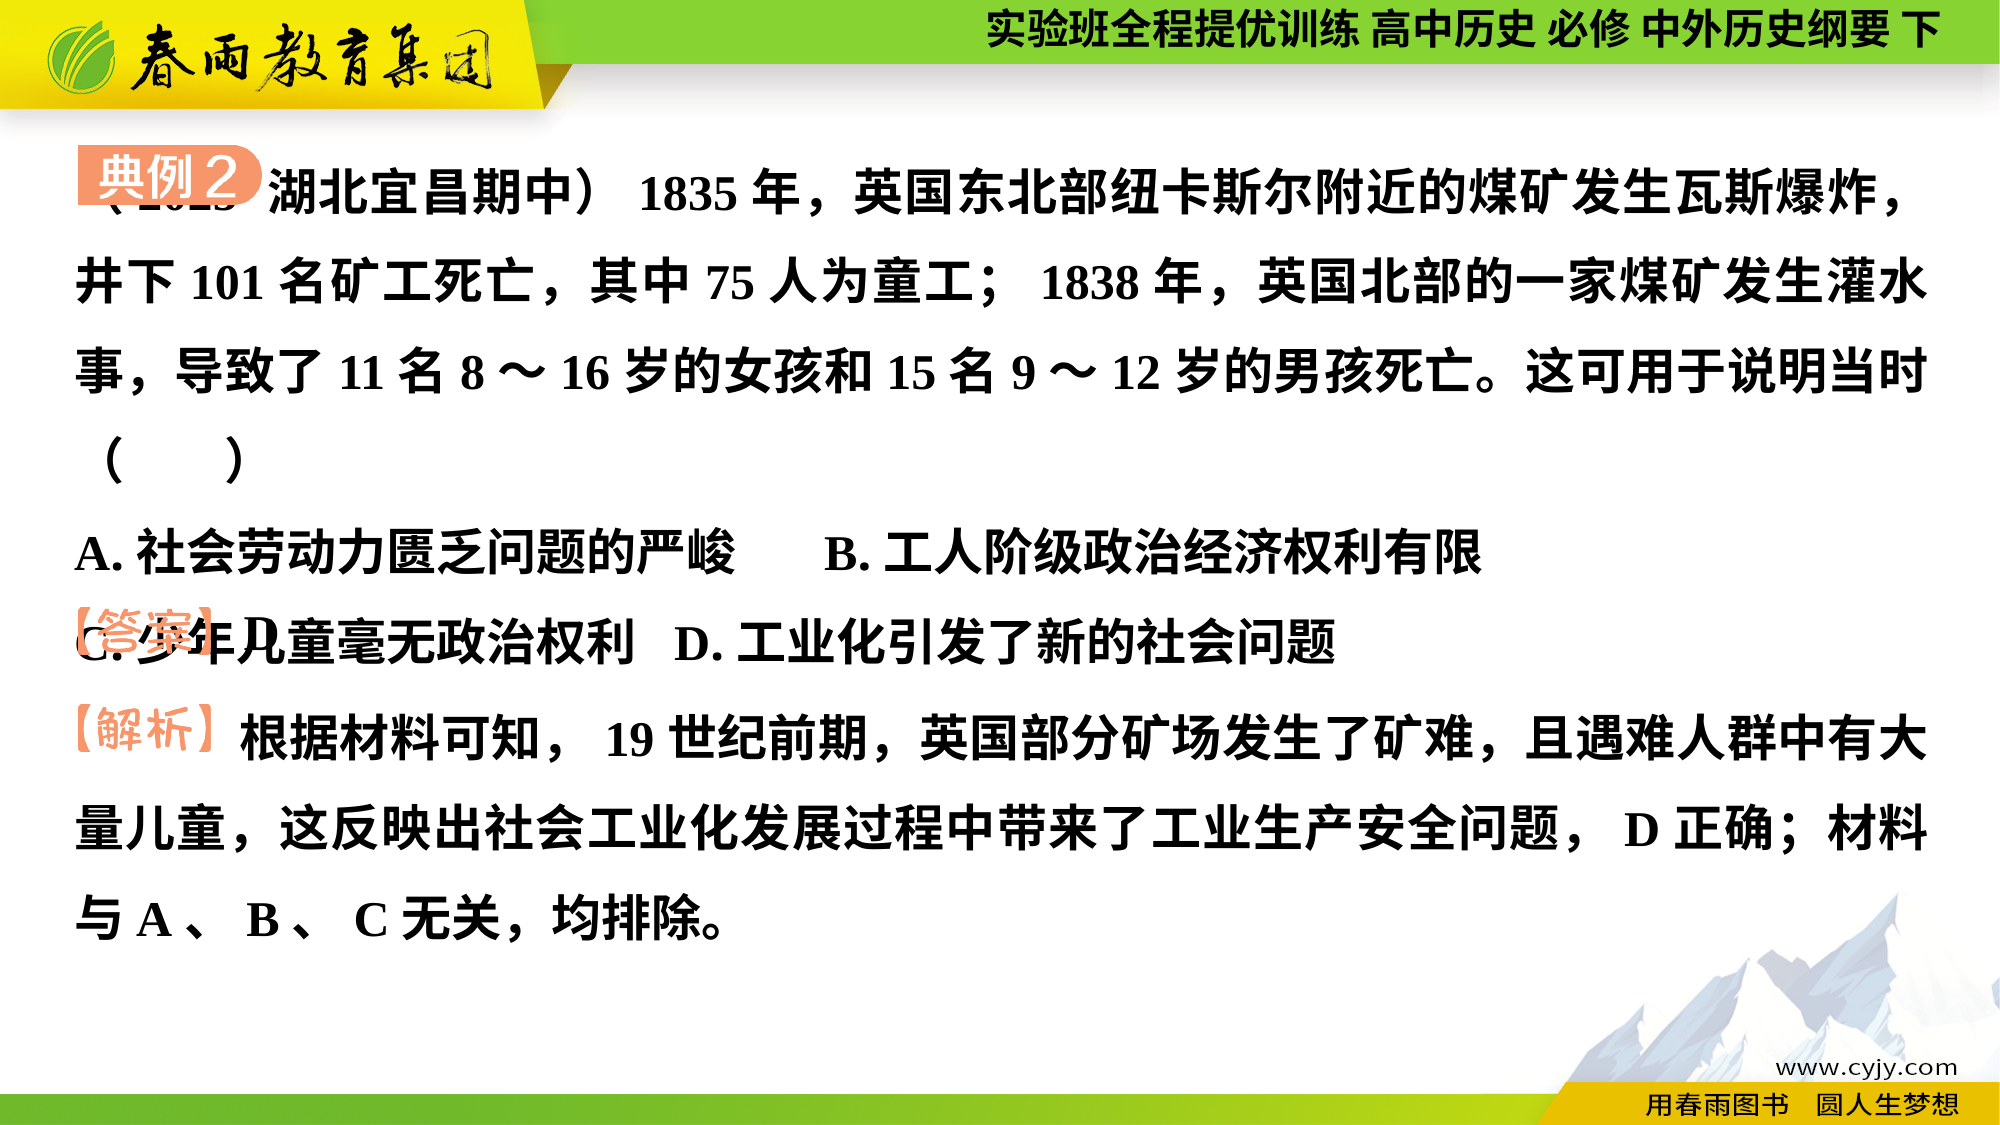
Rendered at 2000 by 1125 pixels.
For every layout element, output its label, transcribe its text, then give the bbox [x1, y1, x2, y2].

list （2025·湖北宜昌期中）1835年，英国东北部纽卡斯尔附近的煤矿发生瓦斯爆炸，井下101名矿工死亡，其中75人为童工；1838年，英国北部的一家煤矿发生灌水事，导致了11名8～16岁的女孩和15名9～12岁的男孩死亡。这可用于说明当时（ ） A.社会劳动力匮乏问题的严峻 B.工人阶级政治经济权利有限 C.少年儿童毫无政治权利 D.工业化引发了新的社会问题 [59, 122, 1944, 592]
picture [0, 0, 2000, 1125]
text_box 根据材料可知，19世纪前期，英国部分矿场发生了矿难，且遇难人群中有大量儿童，这反映出社会工业化发展过程中带来了工业生产安全问题，D正确；材料与A、B、C无关，均排除。 [59, 668, 1944, 954]
text_box D [228, 593, 295, 668]
